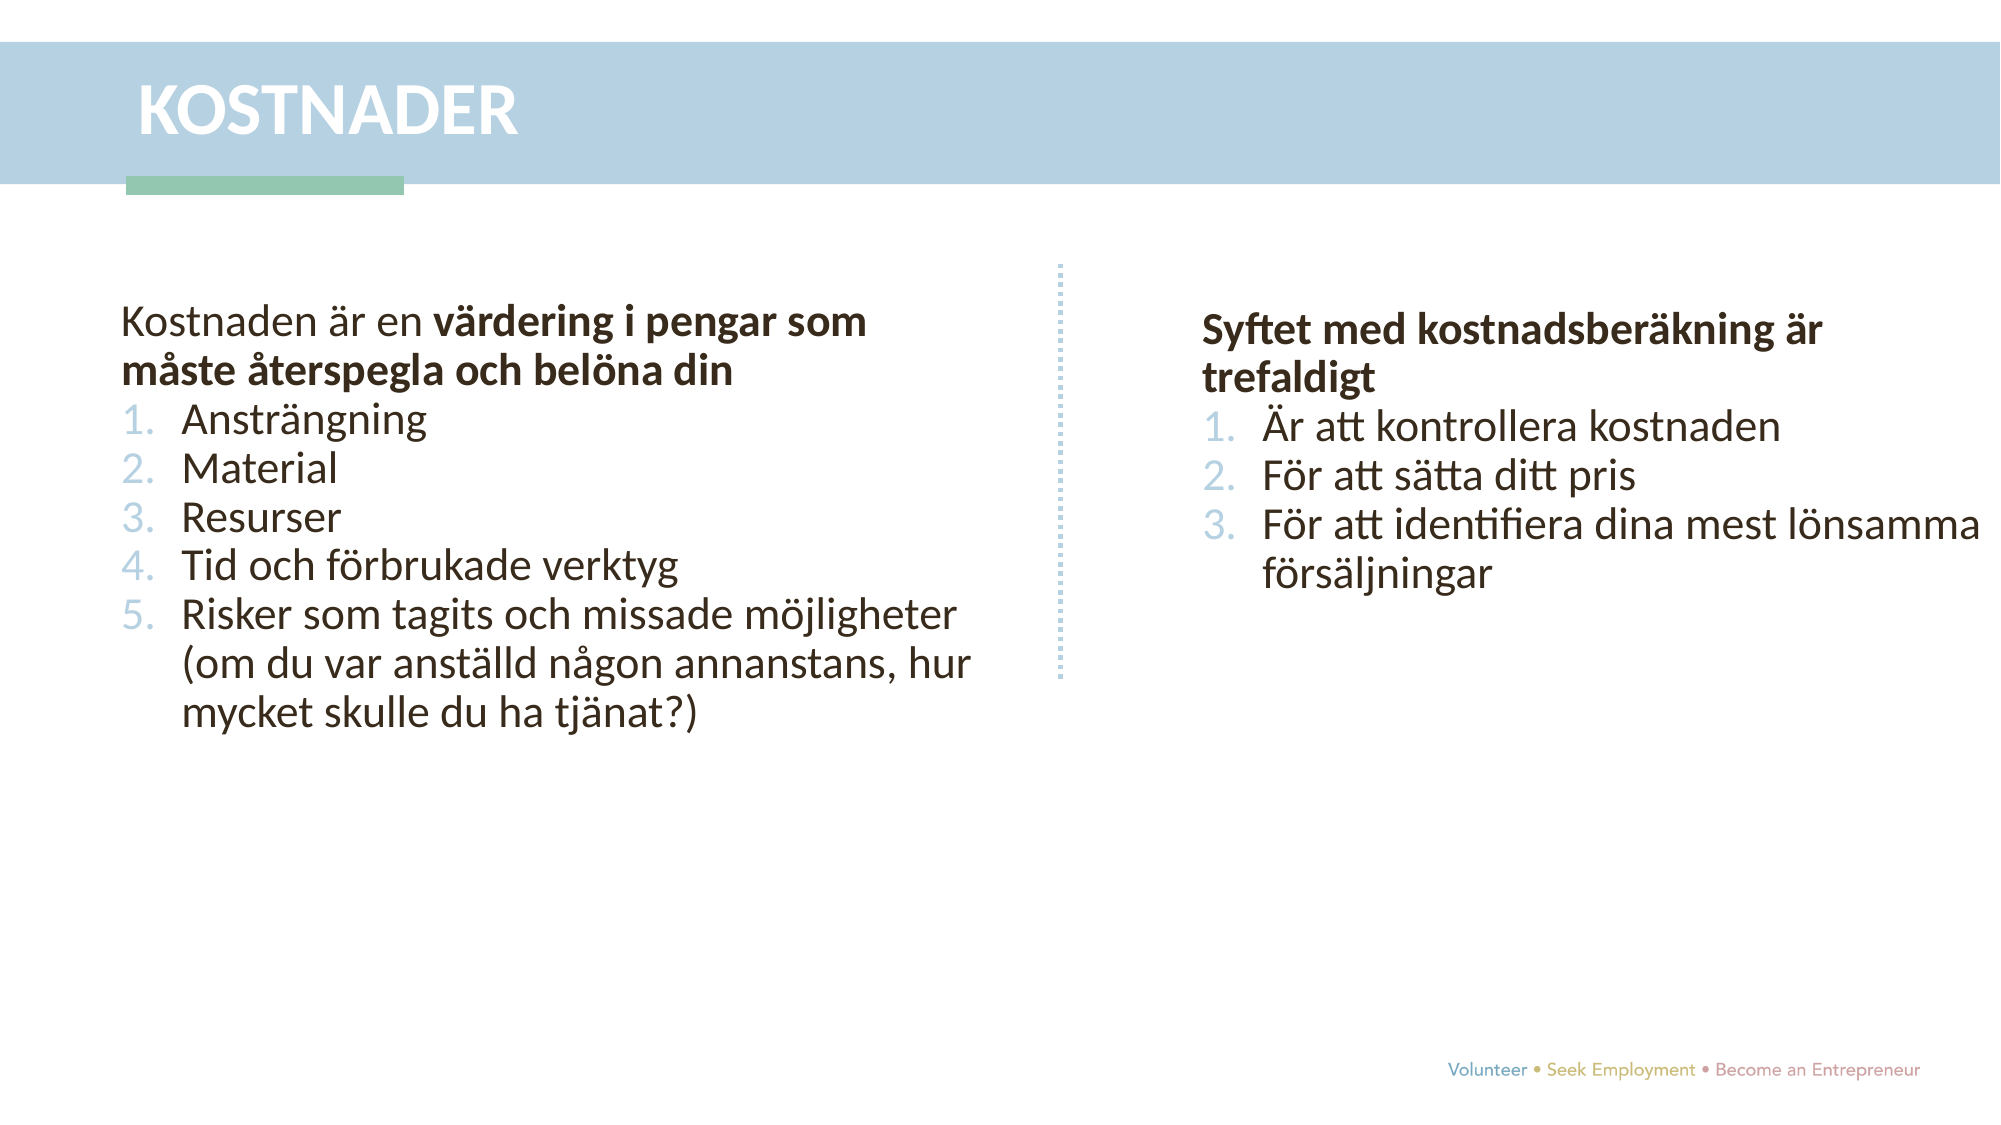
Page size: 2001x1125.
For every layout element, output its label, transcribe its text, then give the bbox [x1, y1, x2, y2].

picture [1418, 1046, 1971, 1103]
text_box Kostnaden är en värdering i pengar som måste återspegla och belöna din Ansträngning Material Resurser Tid och förbrukade verktyg Risker som tagits och missade möjligheter (om du var anställd någon annanstans, hur mycket skulle du ha tjänat?) [106, 289, 992, 835]
text_box Syftet med kostnadsberäkning är trefaldigt Är att kontrollera kostnaden För att sätta ditt pris För att identifiera dina mest lönsamma försäljningar [1187, 297, 2000, 842]
list KOSTNADER [123, 51, 1913, 170]
